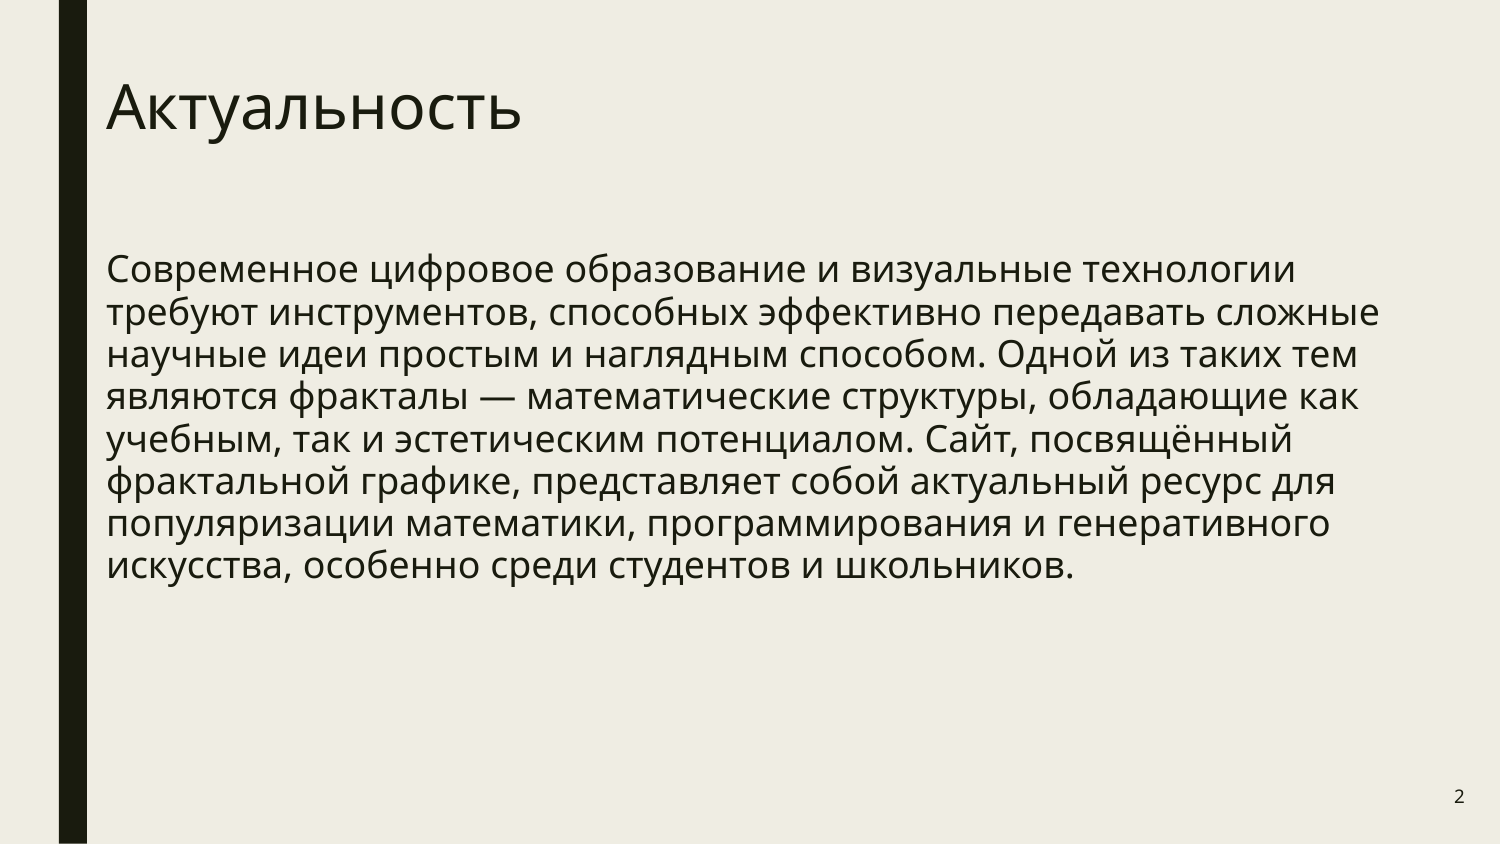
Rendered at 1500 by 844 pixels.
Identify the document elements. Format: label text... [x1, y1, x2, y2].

list Современное цифровое образование и визуальные технологии требуют инструментов, способных эффективно передавать сложные научные идеи простым и наглядным способом. Одной из таких тем являются фракталы — математические структуры, обладающие как учебным, так и эстетическим потенциалом. Сайт, посвящённый фрактальной графике, представляет собой актуальный ресурс для популяризации математики, программирования и генеративного искусства, особенно среди студентов и школьников. [91, 234, 1449, 656]
title Актуальность [91, 61, 1489, 156]
slide_number 2 [1389, 764, 1480, 830]
